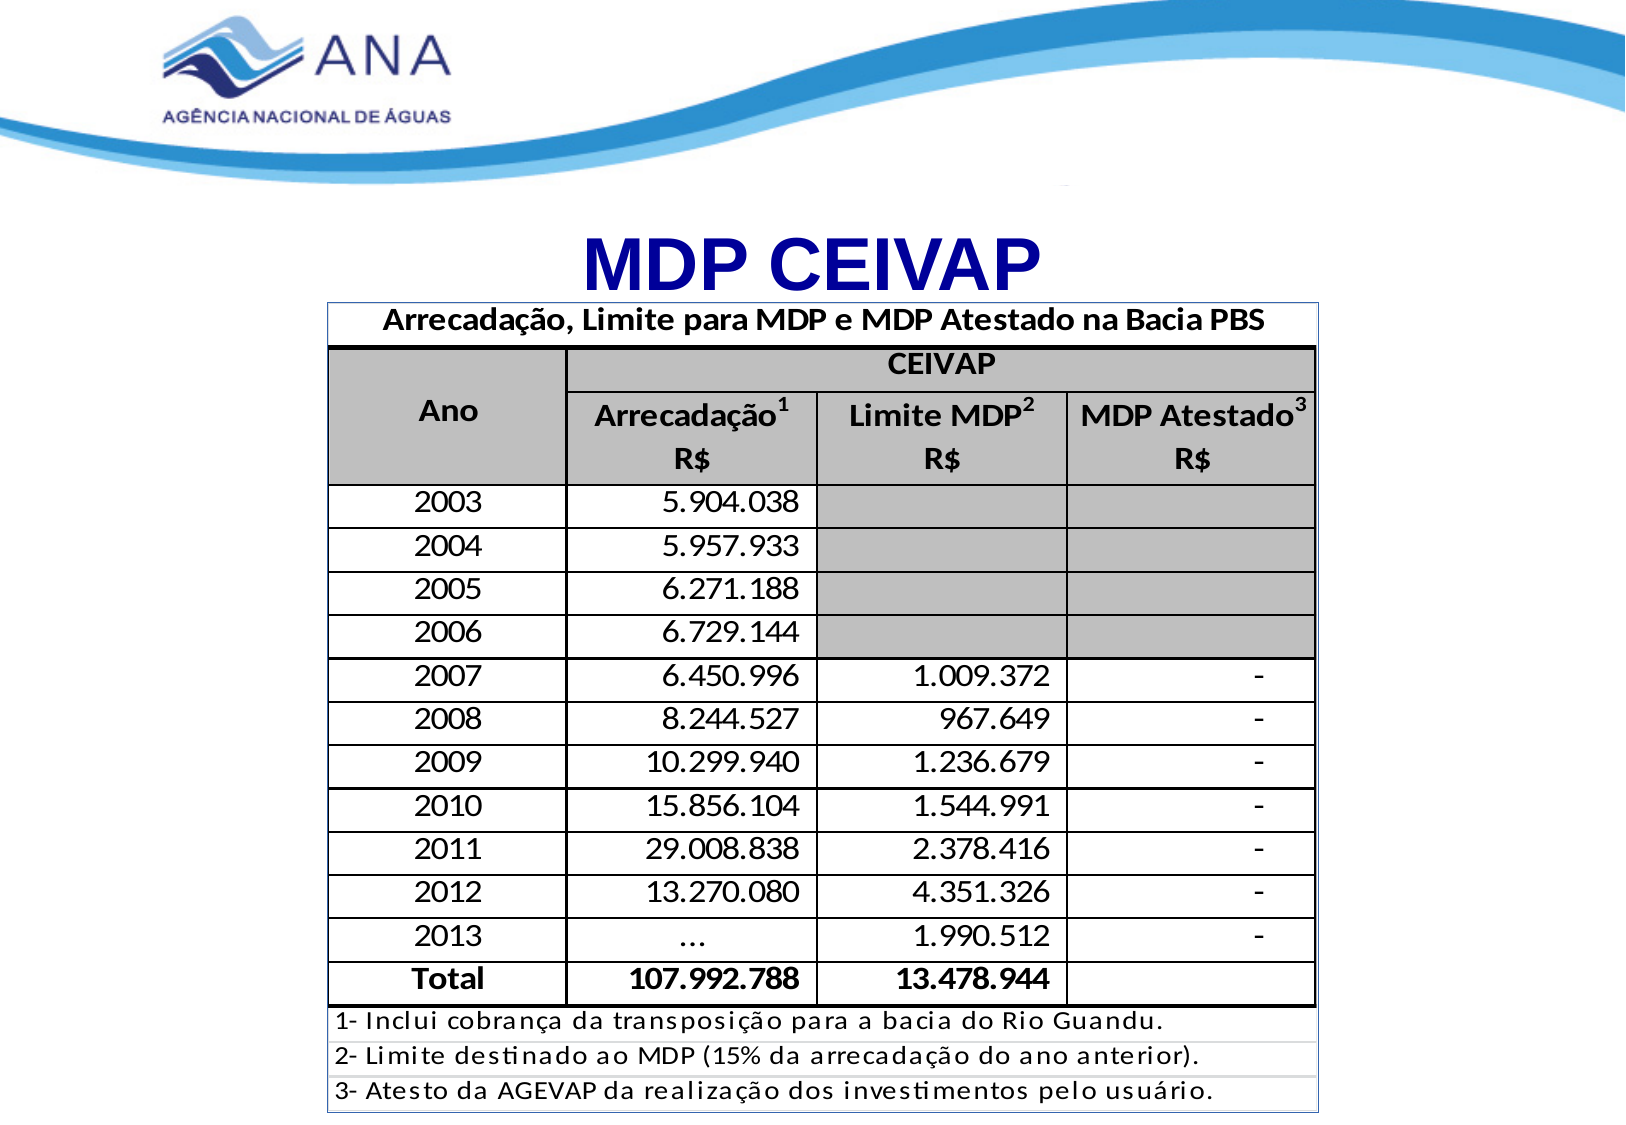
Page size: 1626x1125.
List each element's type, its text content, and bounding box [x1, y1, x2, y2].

picture [0, 1, 1625, 186]
text_box MDP CEIVAP [0, 208, 1625, 338]
picture [326, 301, 1319, 1113]
